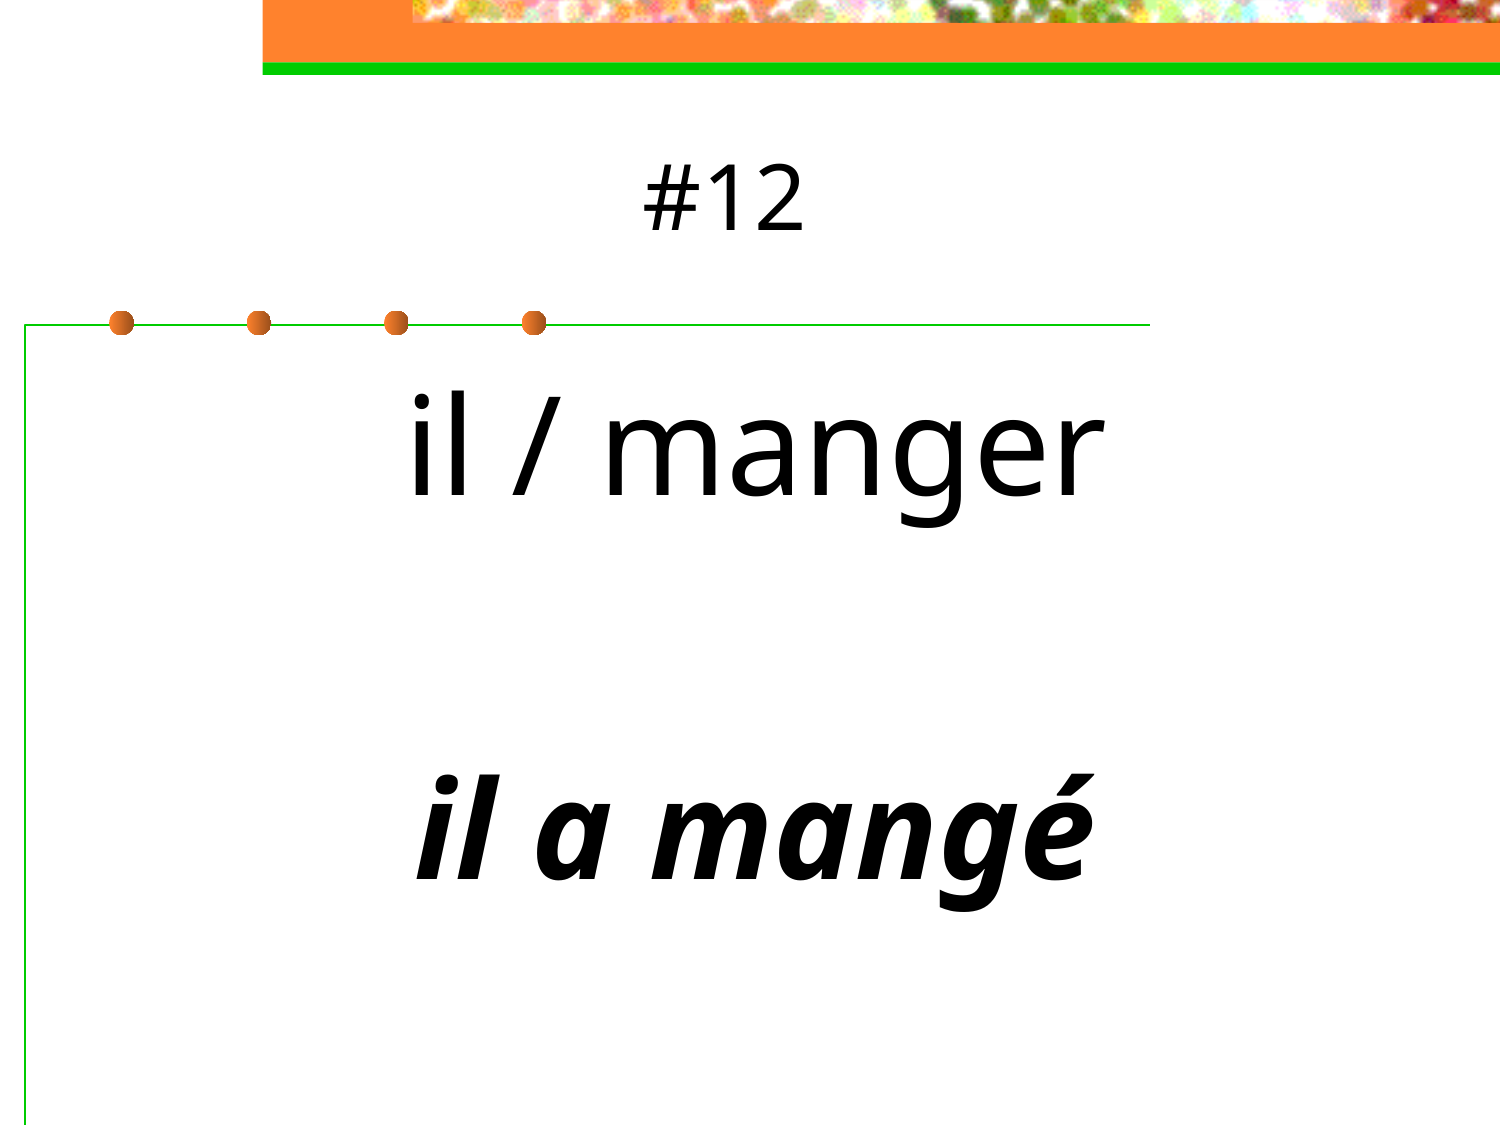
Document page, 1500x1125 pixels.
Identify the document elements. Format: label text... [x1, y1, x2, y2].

list il / manger il a mangé [50, 350, 1463, 1025]
picture [412, 0, 1500, 23]
title #12 [87, 99, 1363, 288]
